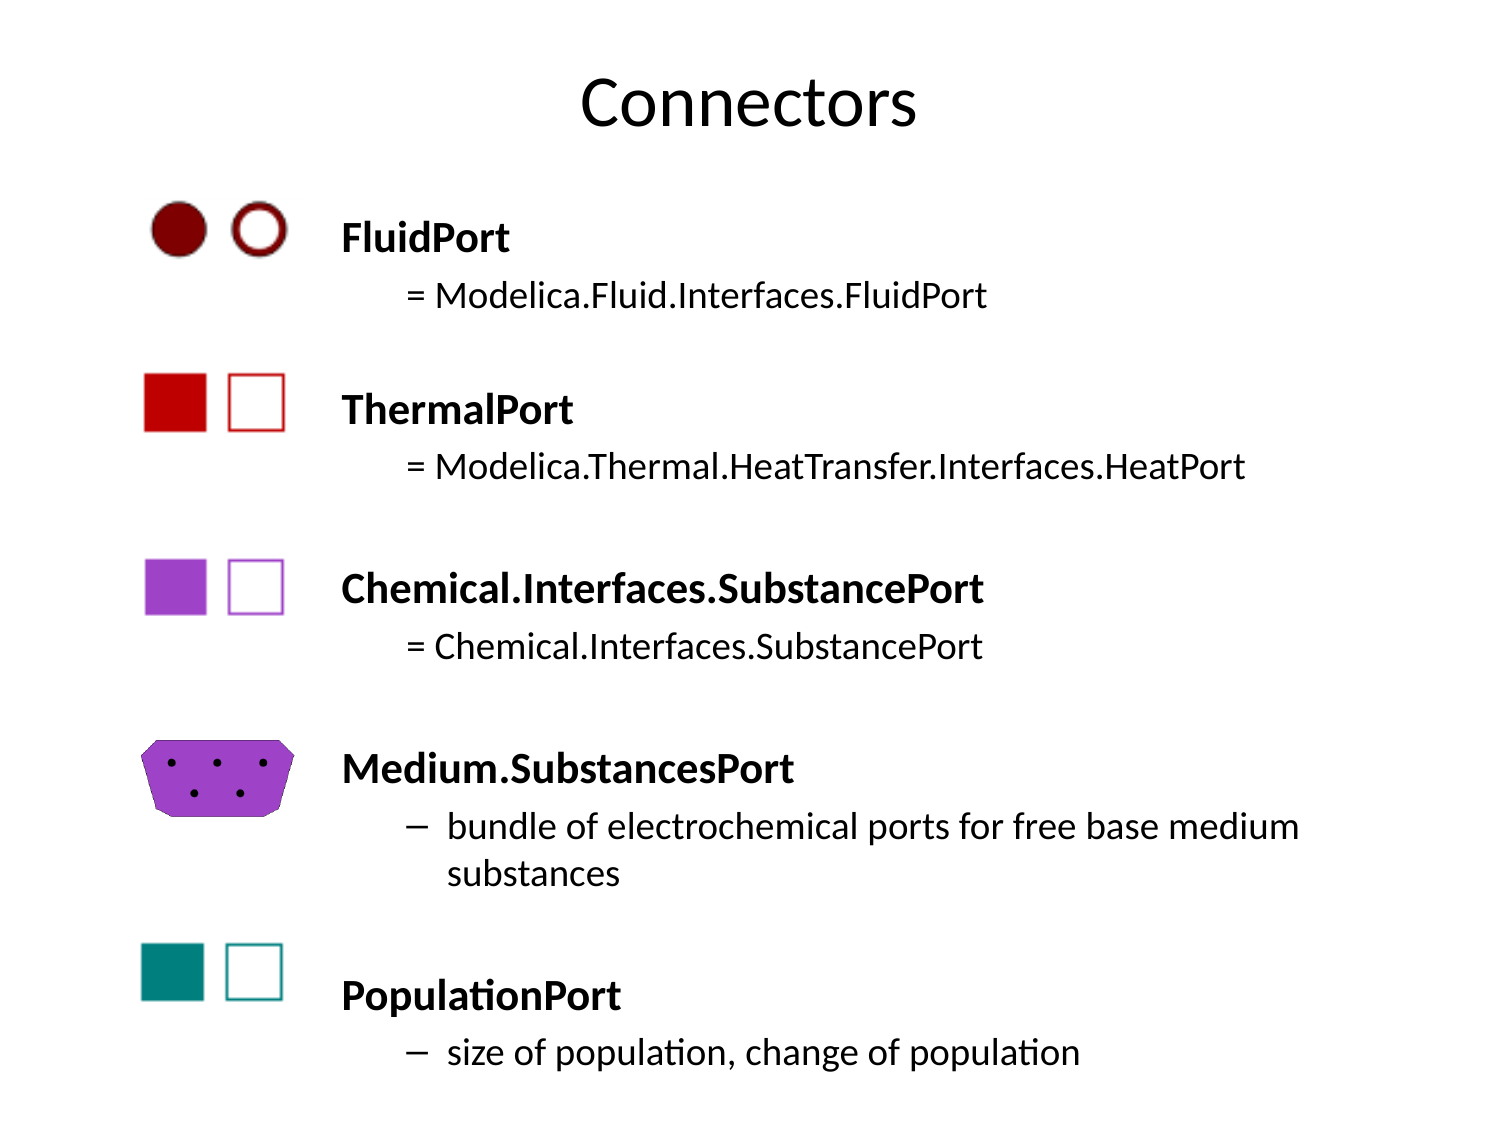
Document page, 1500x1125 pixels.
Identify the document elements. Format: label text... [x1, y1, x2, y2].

picture [137, 366, 292, 441]
picture [119, 721, 317, 839]
picture [140, 197, 303, 270]
list FluidPort = Modelica.Fluid.Interfaces.FluidPort ThermalPort = Modelica.Thermal.HeatTransfer.Interfaces.HeatPort Chemical.Interfaces.SubstancePort = Chemical.Interfaces.SubstancePort Medium.SubstancesPort bundle of electrochemical ports for free base medium substances PopulationPort size of population, change of population [326, 200, 1427, 1083]
picture [134, 936, 289, 1010]
picture [138, 551, 290, 624]
title Connectors [75, 45, 1425, 149]
